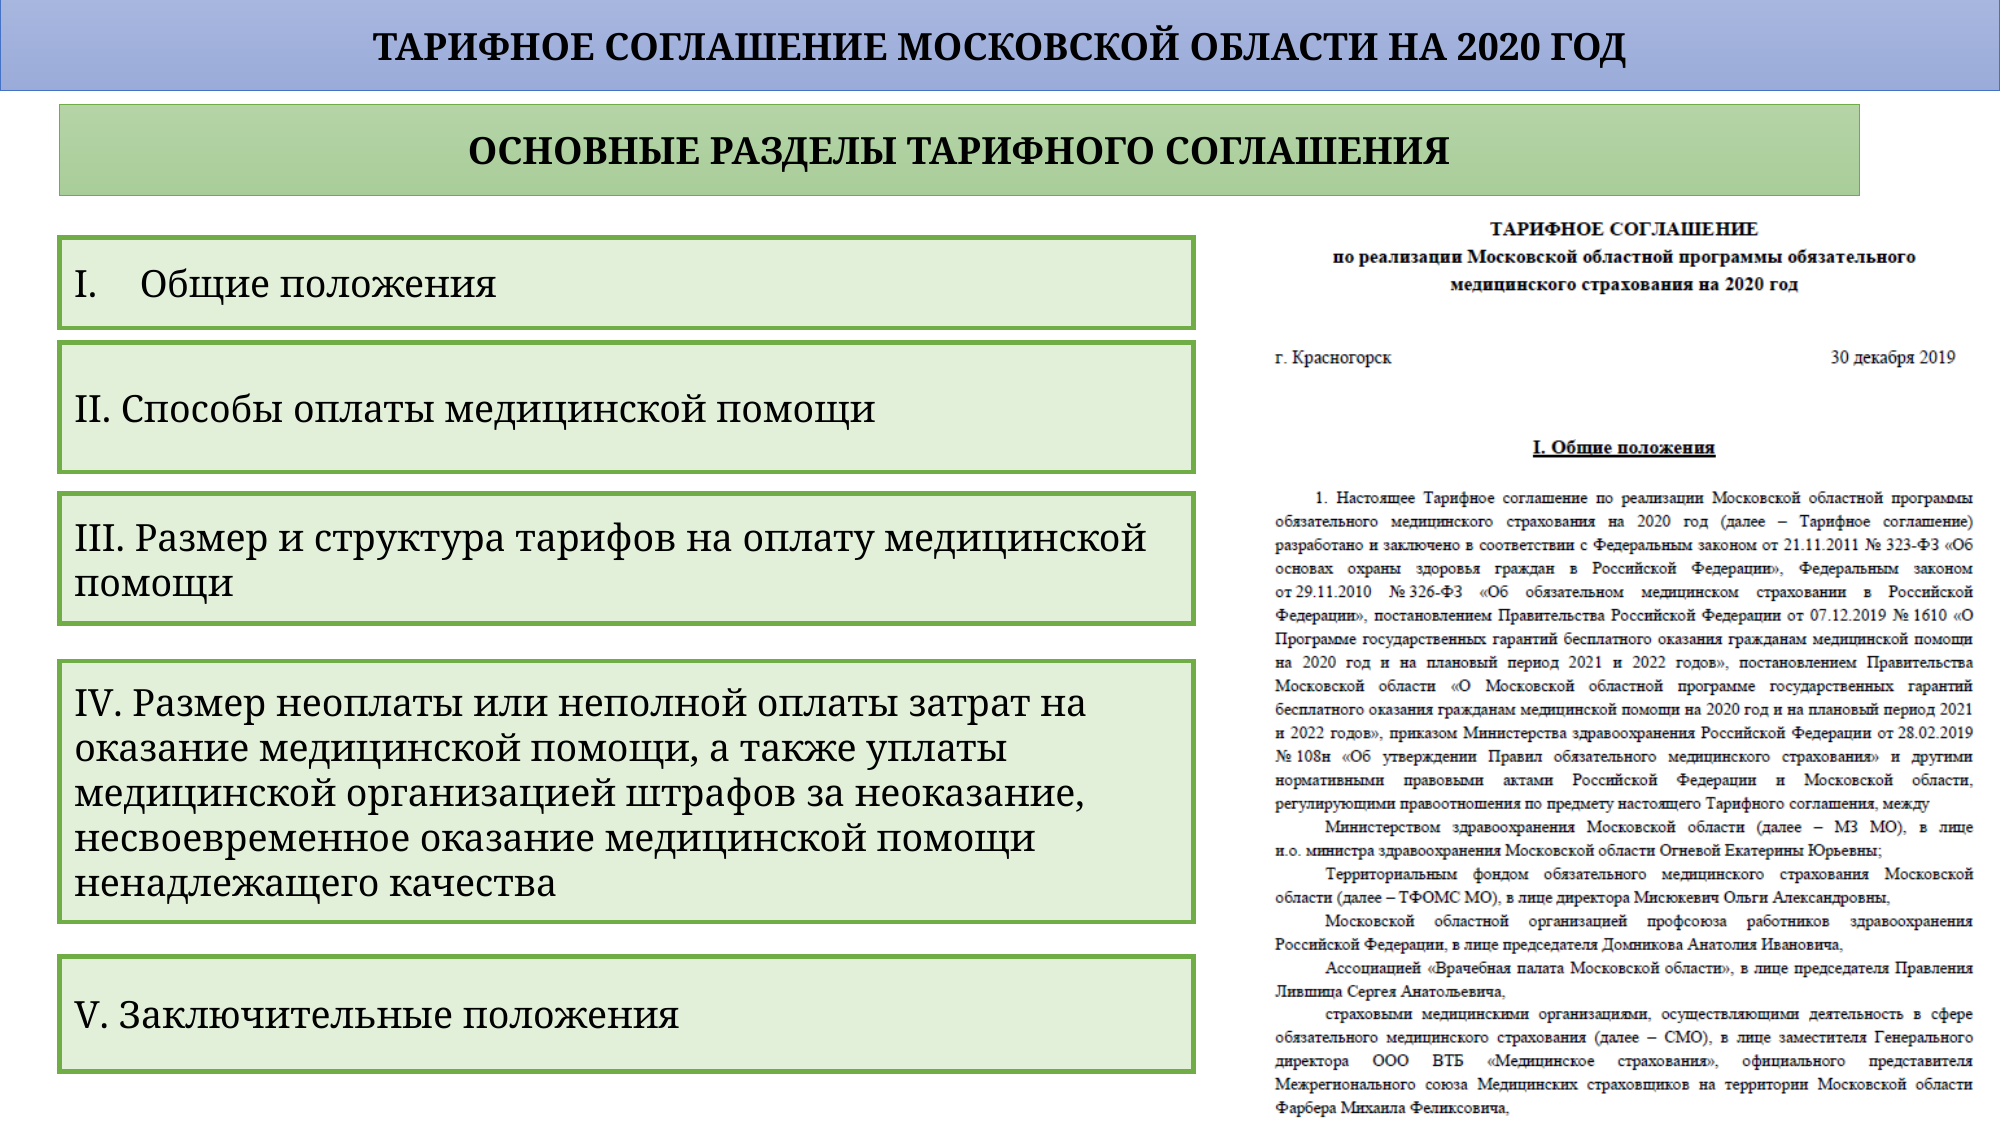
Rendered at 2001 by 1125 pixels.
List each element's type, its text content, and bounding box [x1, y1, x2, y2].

text_box ОСНОВНЫЕ РАЗДЕЛЫ ТАРИФНОГО СОГЛАШЕНИЯ [59, 104, 1860, 196]
text_box ТАРИФНОЕ СОГЛАШЕНИЕ МОСКОВСКОЙ ОБЛАСТИ НА 2020 ГОД [0, 0, 2000, 91]
picture [1253, 182, 2000, 1125]
text_box II. Способы оплаты медицинской помощи [59, 342, 1194, 473]
text_box III. Размер и структура тарифов на оплату медицинской помощи [59, 493, 1194, 624]
text_box V. Заключительные положения [59, 956, 1194, 1072]
text_box Общие положения [59, 237, 1194, 329]
text_box IV. Размер неоплаты или неполной оплаты затрат на оказание медицинской помощи, а также уплаты медицинской организацией штрафов за неоказание, несвоевременное оказание медицинской помощи ненадлежащего качества [59, 661, 1194, 922]
